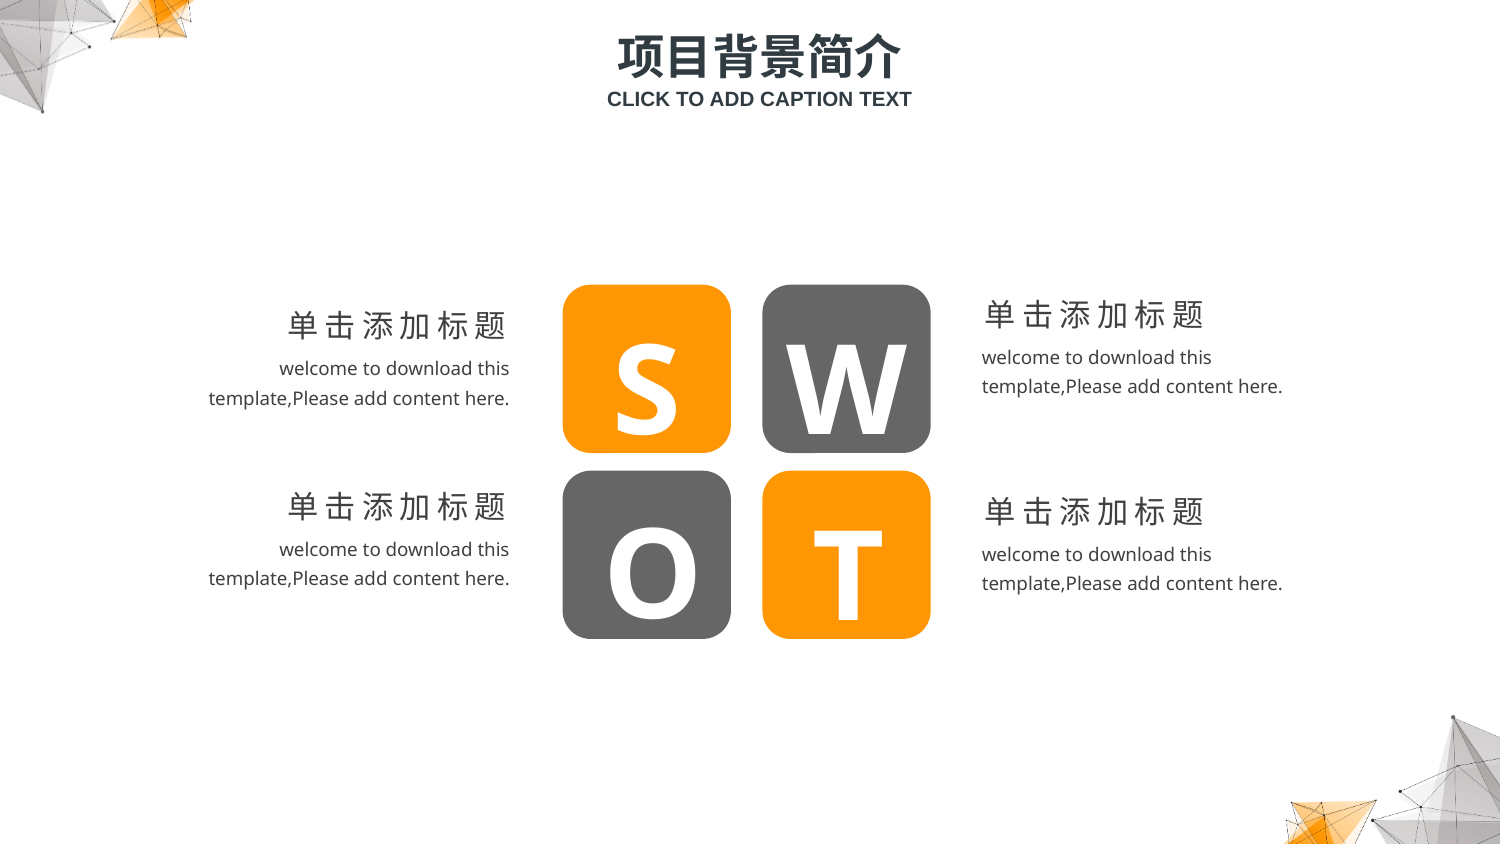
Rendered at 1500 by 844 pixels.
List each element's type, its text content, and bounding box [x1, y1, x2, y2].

picture [0, 0, 194, 118]
text_box [718, 473, 732, 636]
text_box W [771, 257, 923, 468]
text_box 单击添加标题 [970, 473, 1219, 528]
text_box welcome to download this template,Please add content here. [967, 528, 1343, 602]
text_box [900, 469, 932, 640]
text_box 单击添加标题 [272, 287, 521, 342]
text_box welcome to download this template,Please add content here. [144, 342, 525, 416]
text_box S [598, 257, 697, 441]
text_box 项目背景简介 [596, 26, 924, 84]
text_box 单击添加标题 [272, 468, 521, 523]
text_box 单击添加标题 [970, 277, 1219, 331]
picture [1283, 710, 1500, 844]
text_box CLICK TO ADD CAPTION TEXT [596, 85, 924, 111]
text_box [923, 292, 932, 446]
text_box [561, 469, 588, 640]
text_box welcome to download this template,Please add content here. [153, 523, 524, 597]
text_box welcome to download this template,Please add content here. [967, 331, 1343, 406]
text_box [561, 283, 598, 454]
text_box [761, 469, 797, 641]
text_box [697, 283, 732, 450]
text_box O [588, 441, 718, 652]
text_box [761, 291, 771, 447]
text_box T [797, 443, 900, 654]
